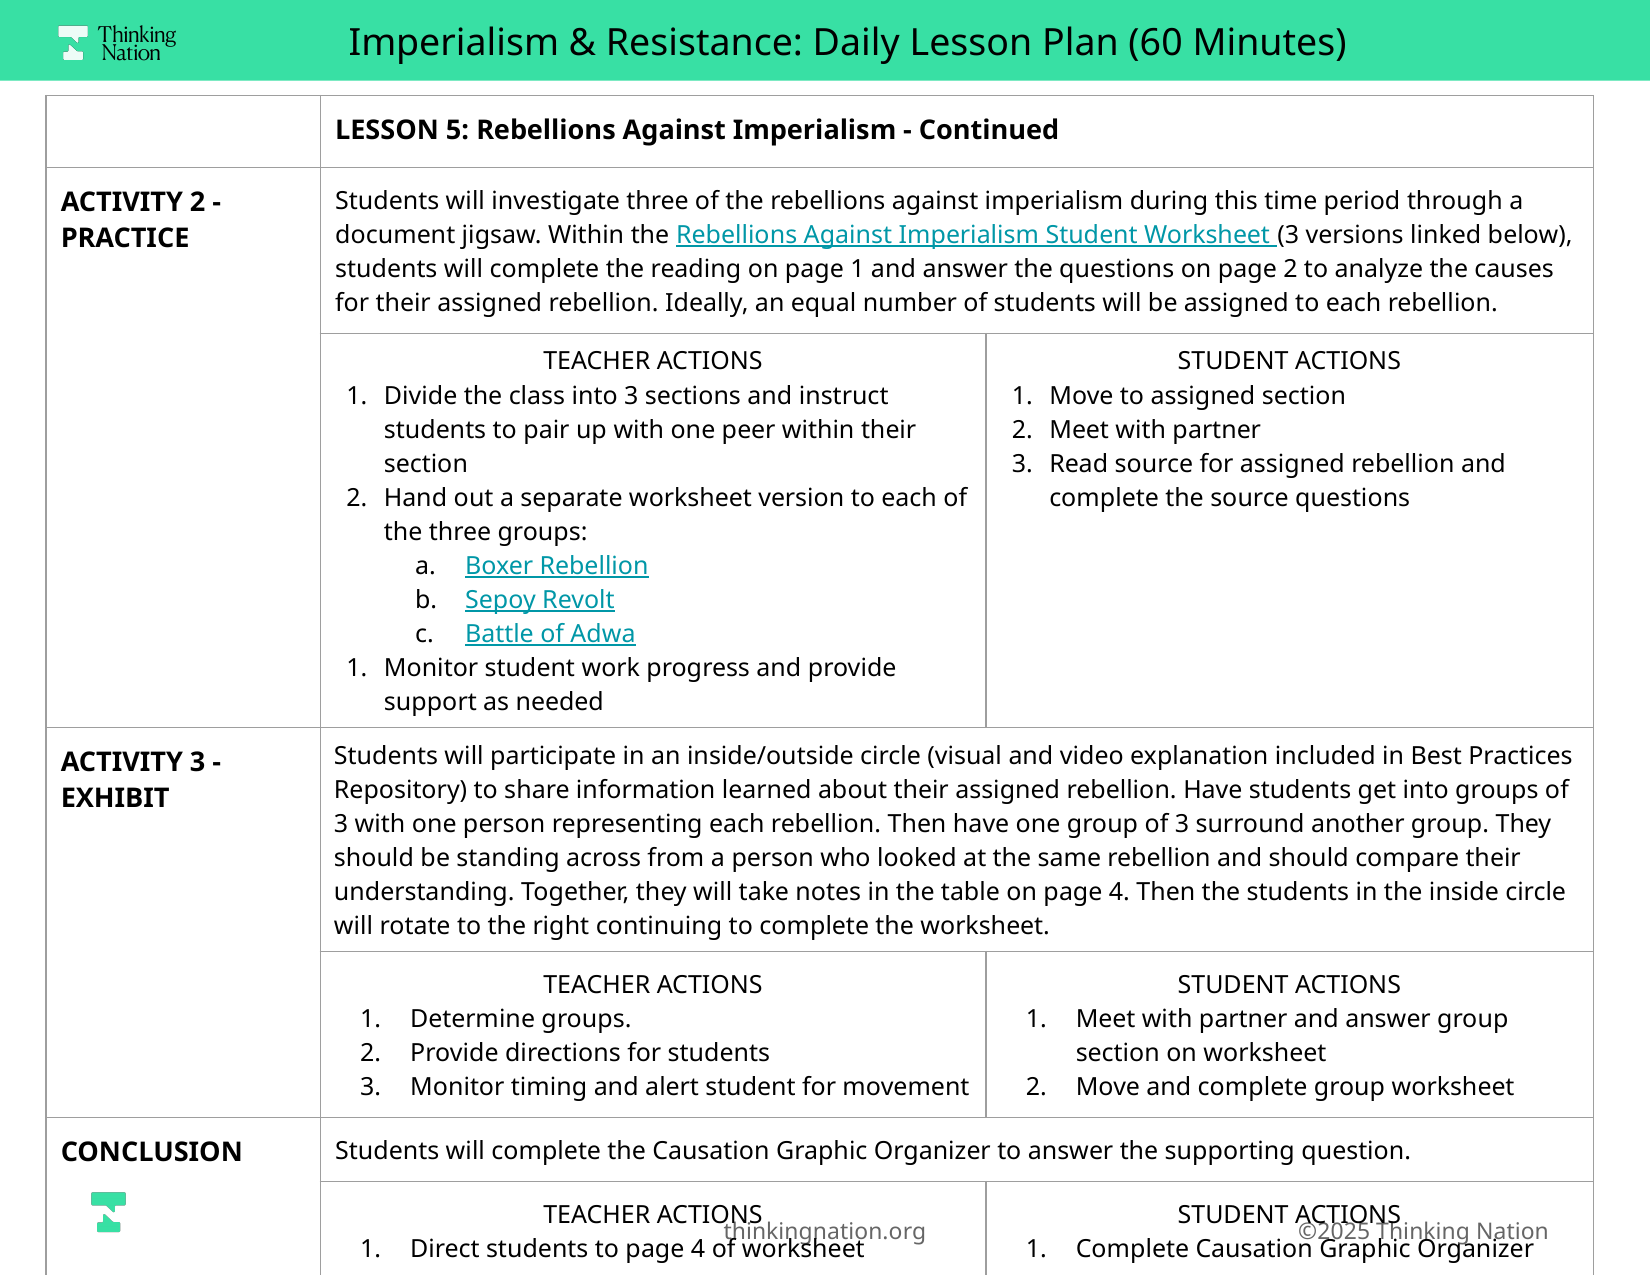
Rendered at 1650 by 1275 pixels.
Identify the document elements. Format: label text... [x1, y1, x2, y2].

table_cell Students will complete the Causation Graphic Organizer to answer the supporting question. [321, 1118, 1593, 1181]
table_cell TEACHER ACTIONS Direct students to page 4 of worksheet [321, 1182, 985, 1275]
table_cell CONCLUSION [47, 1118, 320, 1275]
table_cell STUDENT ACTIONS Move to assigned section Meet with partner Read source for assigned rebellion and complete the source questions [987, 334, 1593, 727]
table_header LESSON 5: Rebellions Against Imperialism - Continued [321, 96, 1593, 167]
table_header [47, 96, 320, 167]
picture [80, 1184, 136, 1240]
table_cell ACTIVITY 2 - PRACTICE [47, 168, 320, 727]
text_box Imperialism & Resistance: Daily Lesson Plan (60 Minutes) [0, 0, 1650, 81]
picture [45, 14, 180, 85]
table_cell Students will investigate three of the rebellions against imperialism during this time period through a document jigsaw. Within the Rebellions Against Imperialism Student Worksheet (3 versions linked below), students will complete the reading on page 1 and answer the questions on page 2 to analyze the causes for their assigned rebellion. Ideally, an equal number of students will be assigned to each rebellion. [321, 168, 1593, 333]
table_cell TEACHER ACTIONS Divide the class into 3 sections and instruct students to pair up with one peer within their section Hand out a separate worksheet version to each of the three groups: Boxer Rebellion Sepoy Revolt Battle of Adwa Monitor student work progress and provide support as needed [321, 334, 985, 727]
table_cell ACTIVITY 3 - EXHIBIT [47, 728, 320, 1117]
table_cell Students will participate in an inside/outside circle (visual and video explanation included in Best Practices Repository) to share information learned about their assigned rebellion. Have students get into groups of 3 with one person representing each rebellion. Then have one group of 3 surround another group. They should be standing across from a person who looked at the same rebellion and should compare their understanding. Together, they will take notes in the table on page 4. Then the students in the inside circle will rotate to the right continuing to complete the worksheet. [321, 728, 1593, 951]
table_cell STUDENT ACTIONS Meet with partner and answer group section on worksheet Move and complete group worksheet [987, 952, 1593, 1117]
table_cell STUDENT ACTIONS Complete Causation Graphic Organizer [987, 1182, 1593, 1275]
table_cell TEACHER ACTIONS Determine groups. Provide directions for students Monitor timing and alert student for movement [321, 952, 985, 1117]
